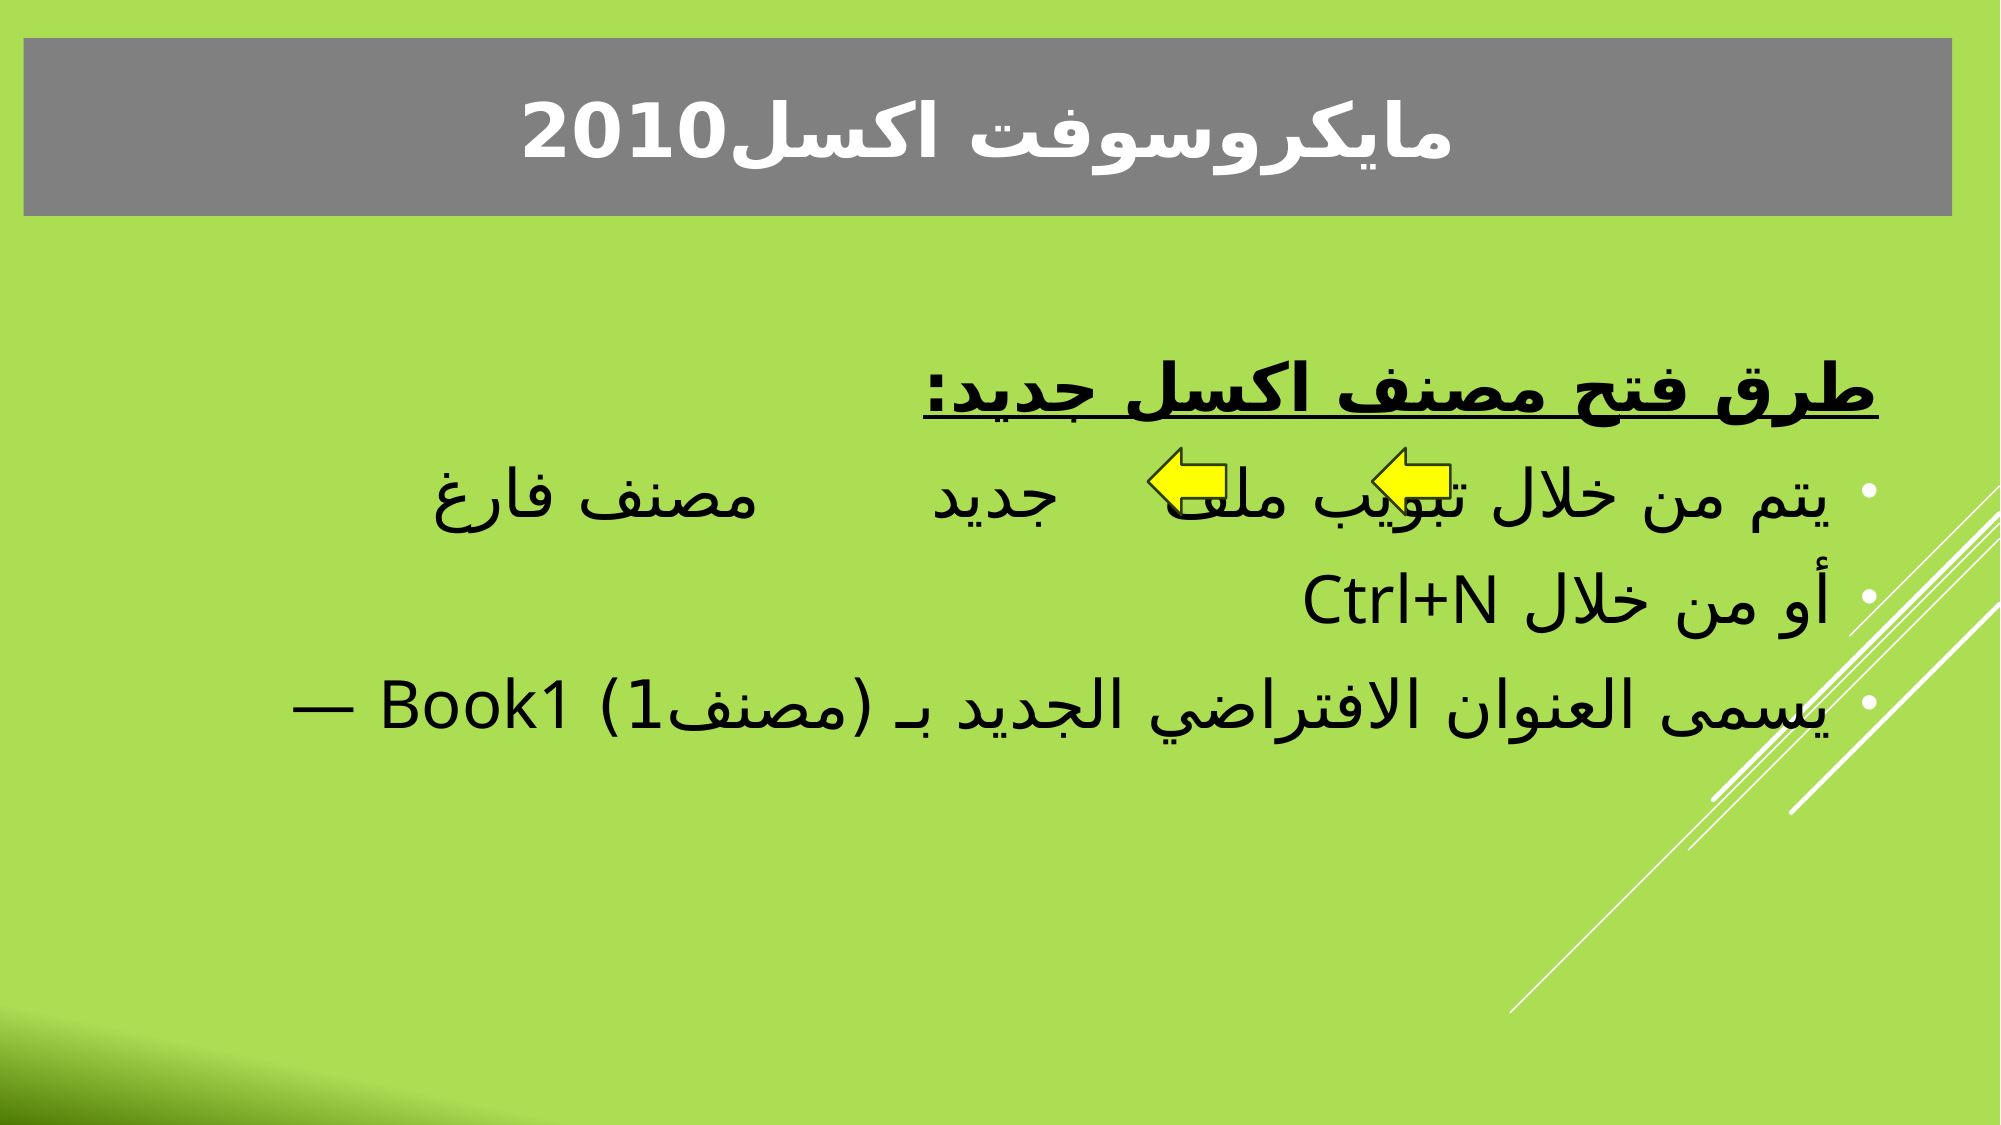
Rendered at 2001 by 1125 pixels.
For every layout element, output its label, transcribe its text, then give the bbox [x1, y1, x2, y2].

text_box [1146, 446, 1228, 517]
text_box [1371, 446, 1452, 517]
list طرق فتح مصنف اكسل جديد: يتم من خلال تبويب ملف جديد مصنف فارغ أو من خلال Ctrl+N يسمى العنوان الافتراضي الجديد بـ (مصنف1) Book1 — [141, 161, 1894, 926]
text_box مايكروسوفت اكسل2010 [23, 38, 1953, 216]
